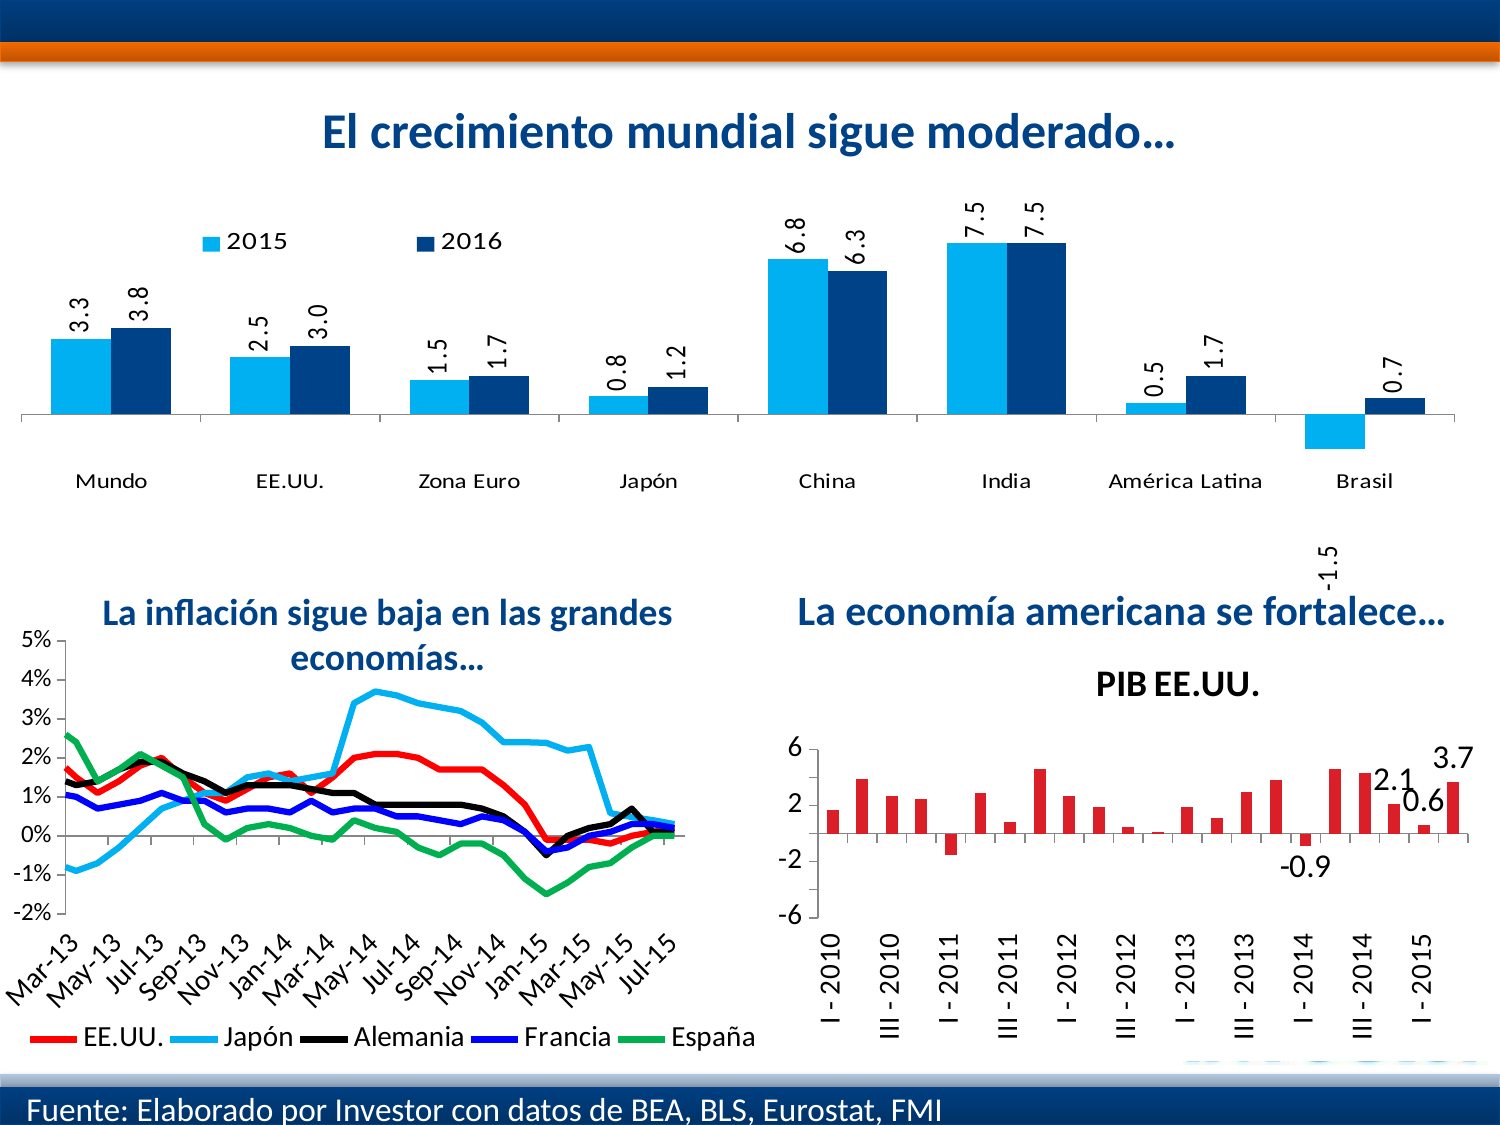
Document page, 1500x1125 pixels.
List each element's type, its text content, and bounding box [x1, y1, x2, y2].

text_box Fuente: Elaborado por Investor con datos de BEA, BLS, Eurostat, FMI [11, 1081, 1184, 1125]
title El crecimiento mundial sigue moderado… [0, 68, 1500, 189]
text_box La economía americana se fortalece… [767, 598, 1479, 634]
chart [0, 184, 1492, 1071]
